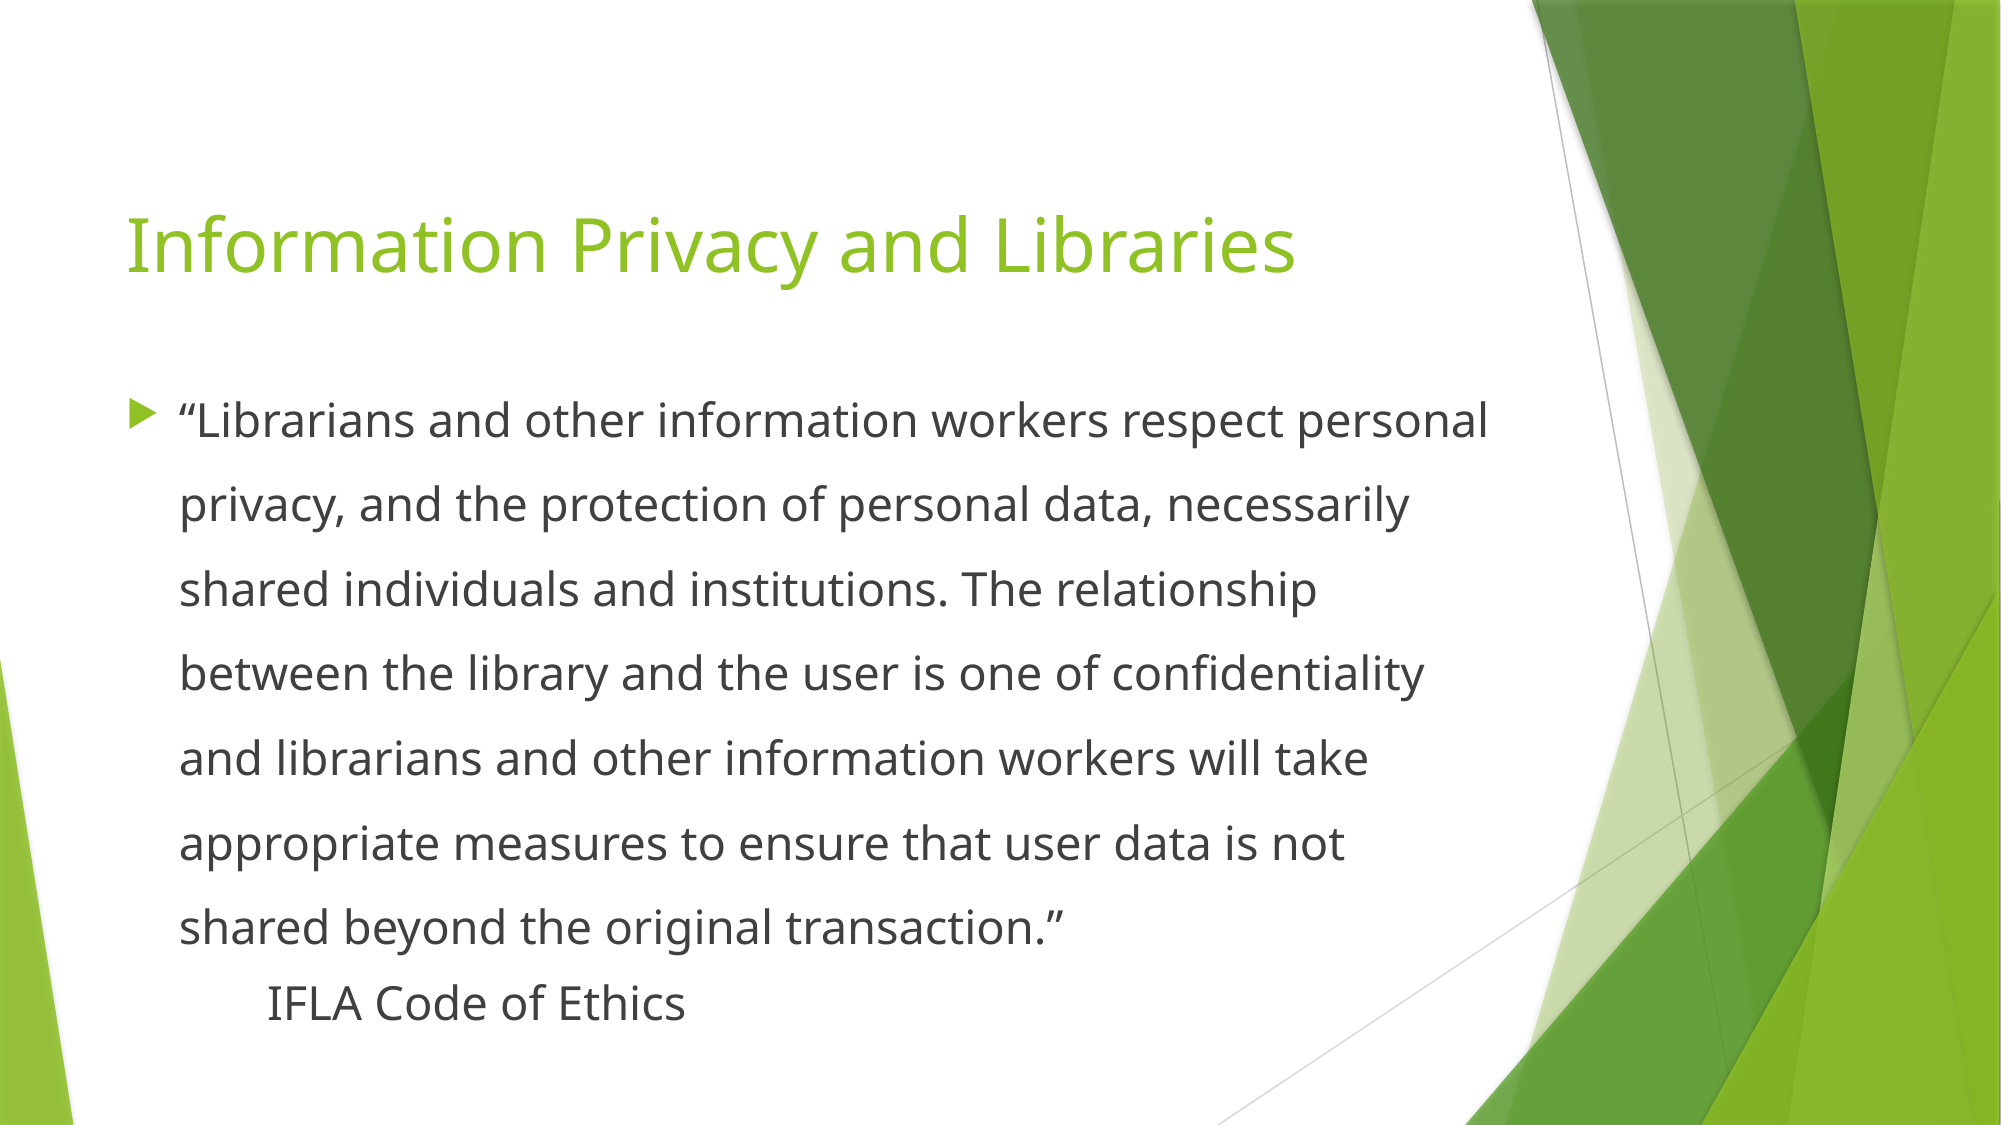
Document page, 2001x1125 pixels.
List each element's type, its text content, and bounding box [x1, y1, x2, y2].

title Information Privacy and Libraries [111, 99, 1522, 317]
list “Librarians and other information workers respect personal privacy, and the protection of personal data, necessarily shared individuals and institutions. The relationship between the library and the user is one of confidentiality and librarians and other information workers will take appropriate measures to ensure that user data is not shared beyond the original transaction.” IFLA Code of Ethics [111, 354, 1522, 1057]
